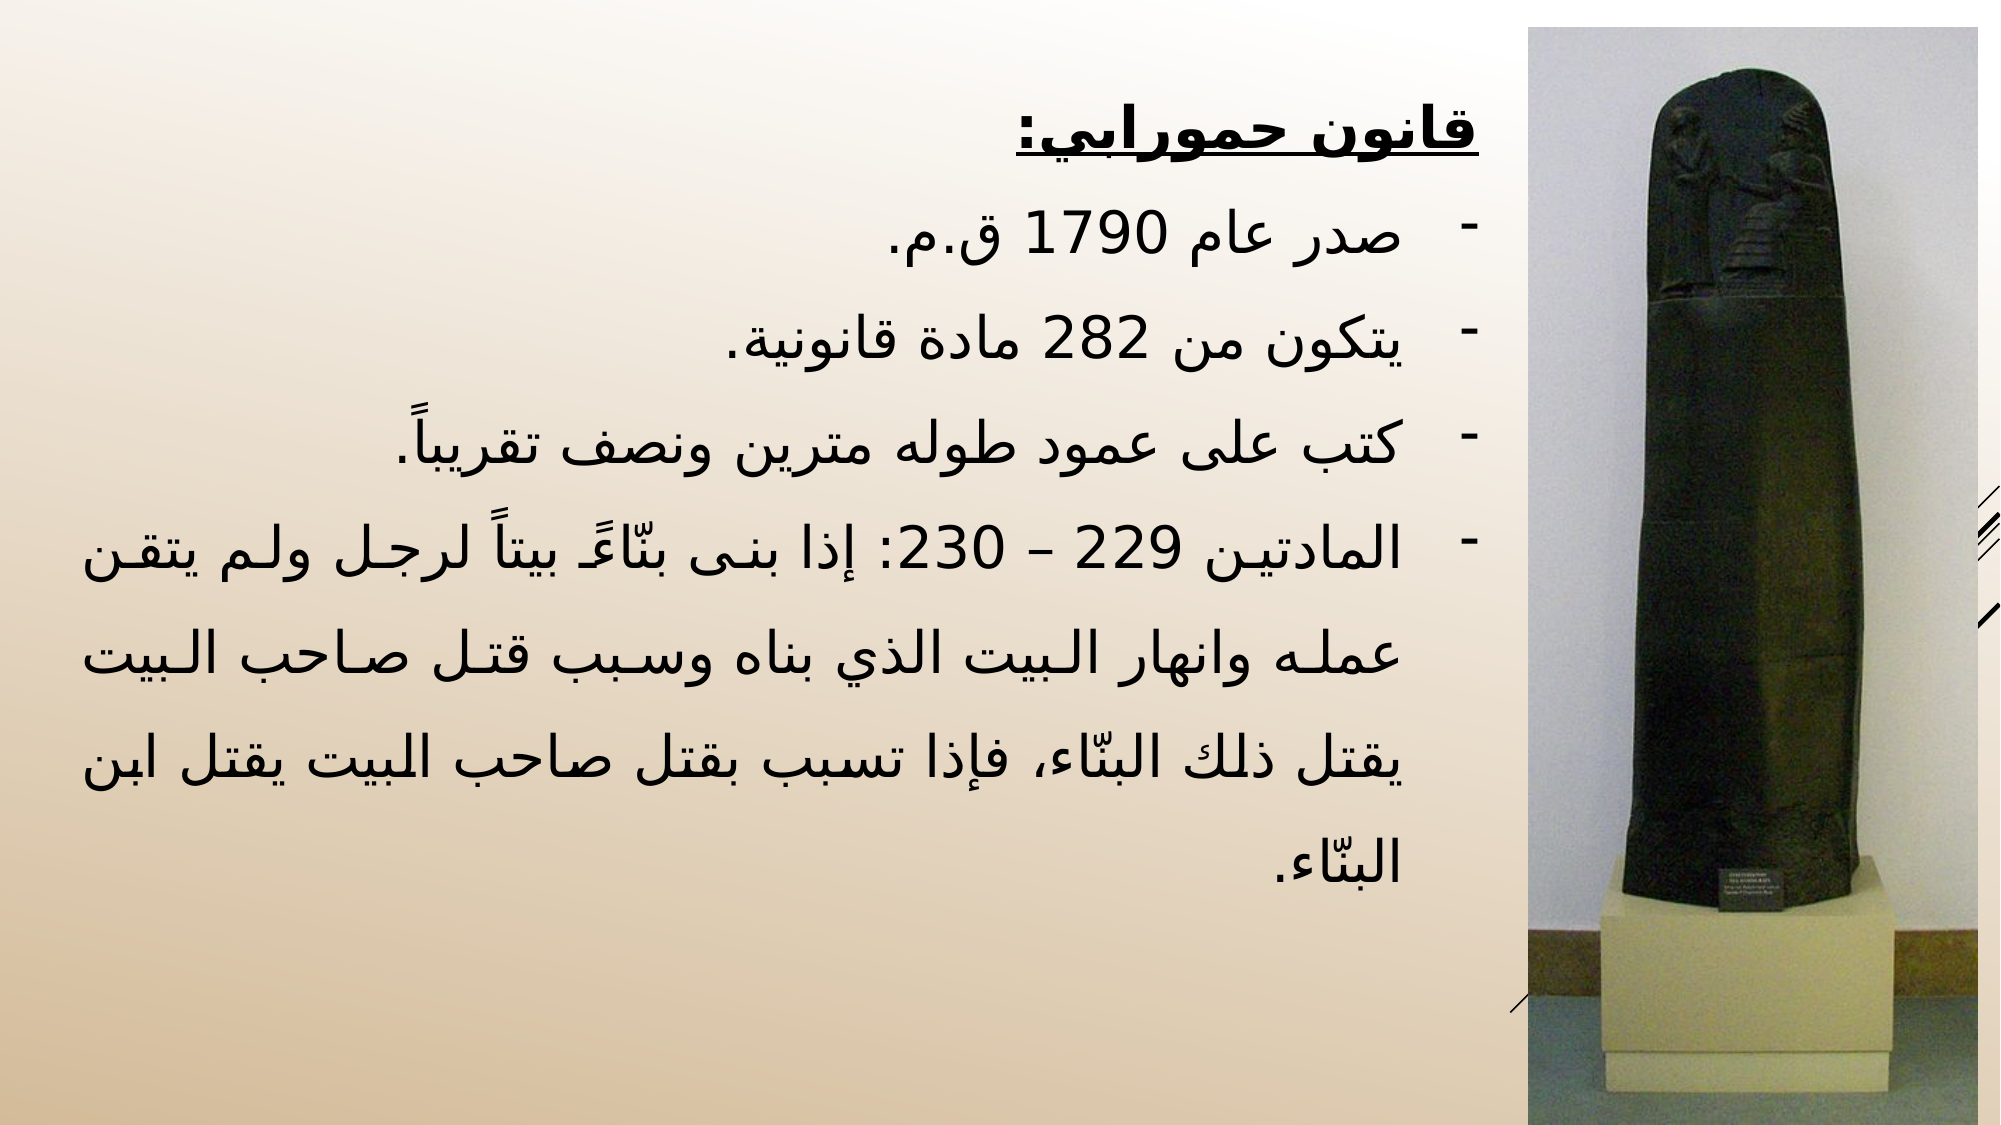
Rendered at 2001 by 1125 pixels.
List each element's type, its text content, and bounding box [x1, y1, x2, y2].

picture [1528, 27, 1978, 1125]
text_box قانون حمورابي: صدر عام 1790 ق.م. يتكون من 282 مادة قانونية. كتب على عمود طوله مترين ونصف تقريباً. المادتين 229 – 230: إذا بنى بنّاءً بيتاً لرجل ولم يتقن عمله وانهار البيت الذي بناه وسبب قتل صاحب البيت يقتل ذلك البنّاء، فإذا تسبب بقتل صاحب البيت يقتل ابن البنّاء. [66, 47, 1494, 1112]
